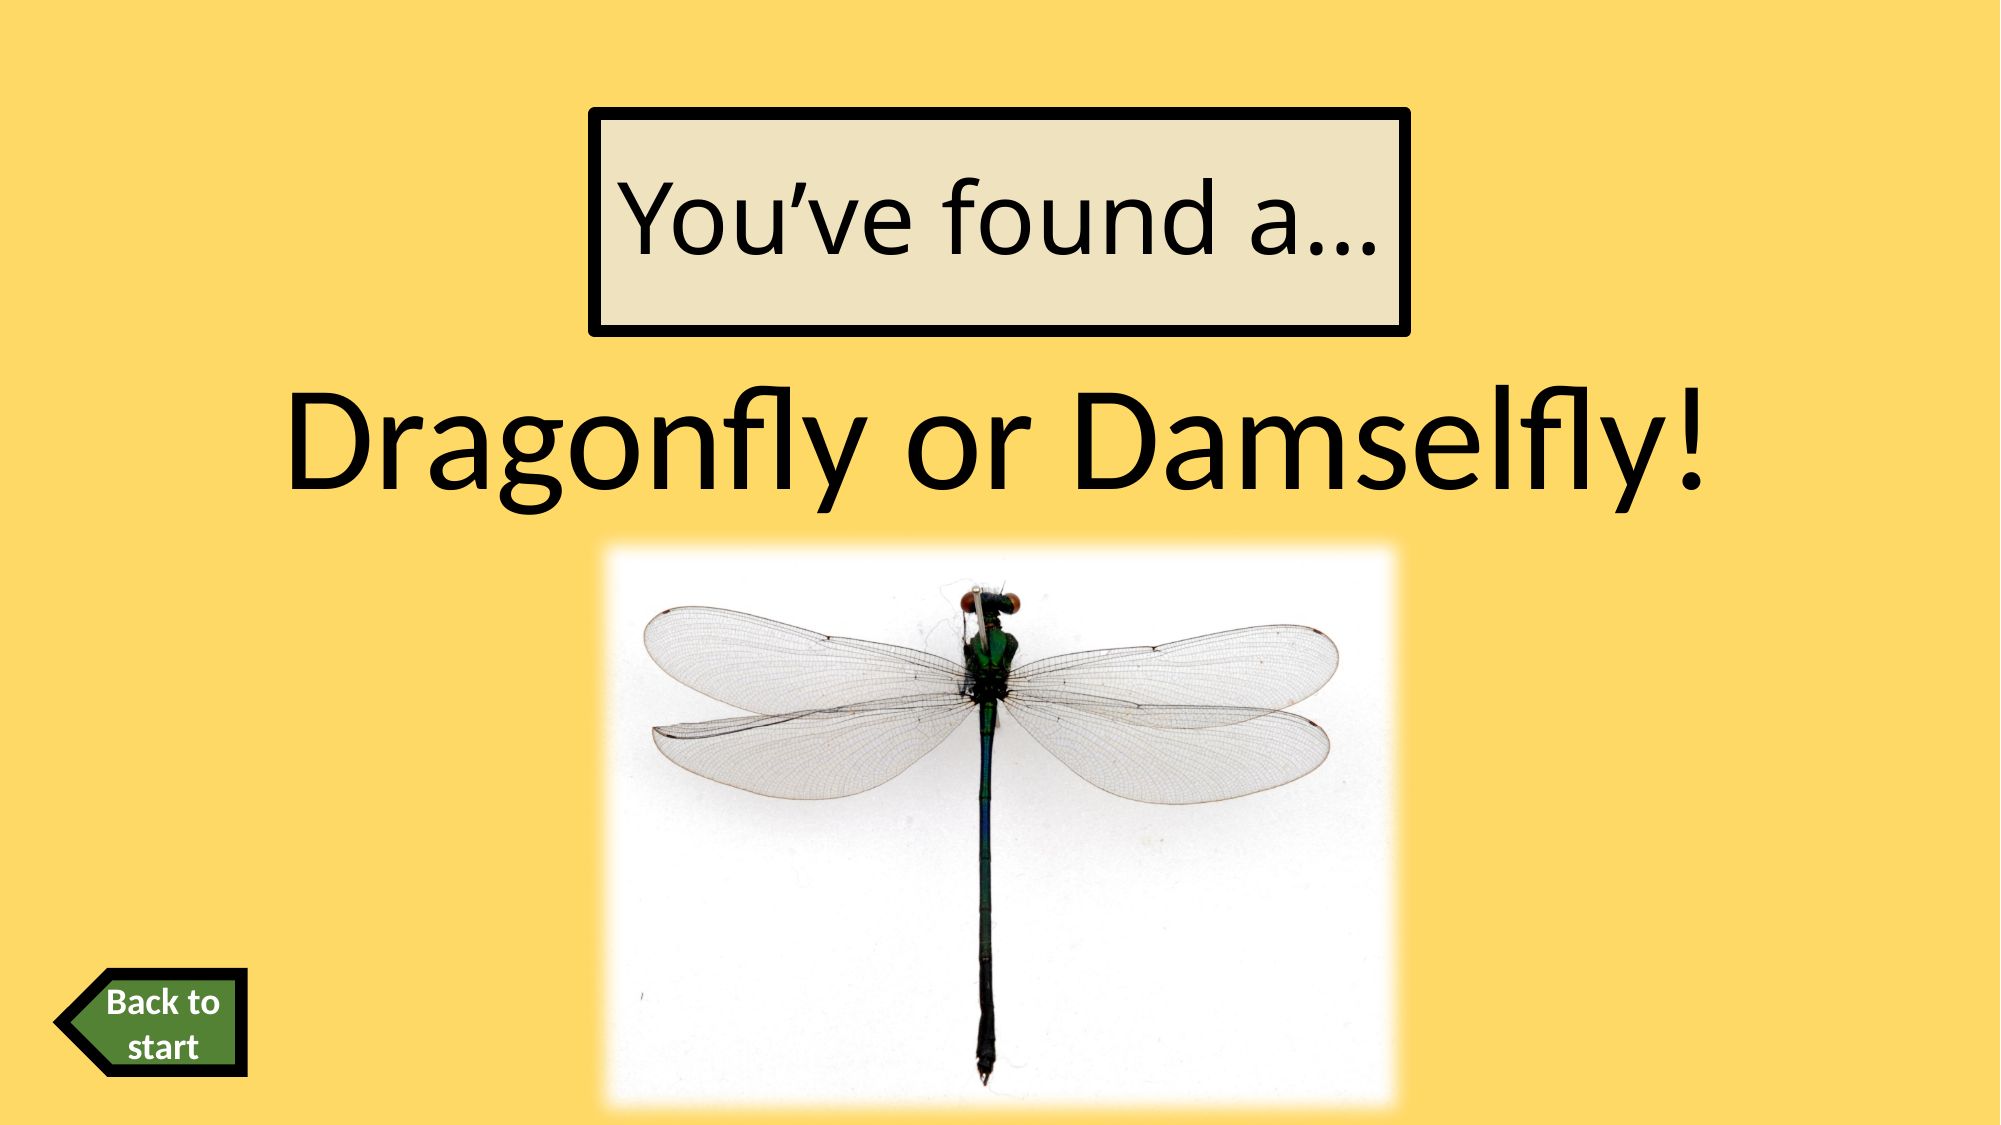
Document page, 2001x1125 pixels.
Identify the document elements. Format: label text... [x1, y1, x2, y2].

text_box Dragonfly or Damselfly! [196, 332, 1804, 527]
text_box Back to start [60, 973, 243, 1072]
picture [587, 527, 1413, 1125]
title You’ve found a… [594, 113, 1406, 331]
